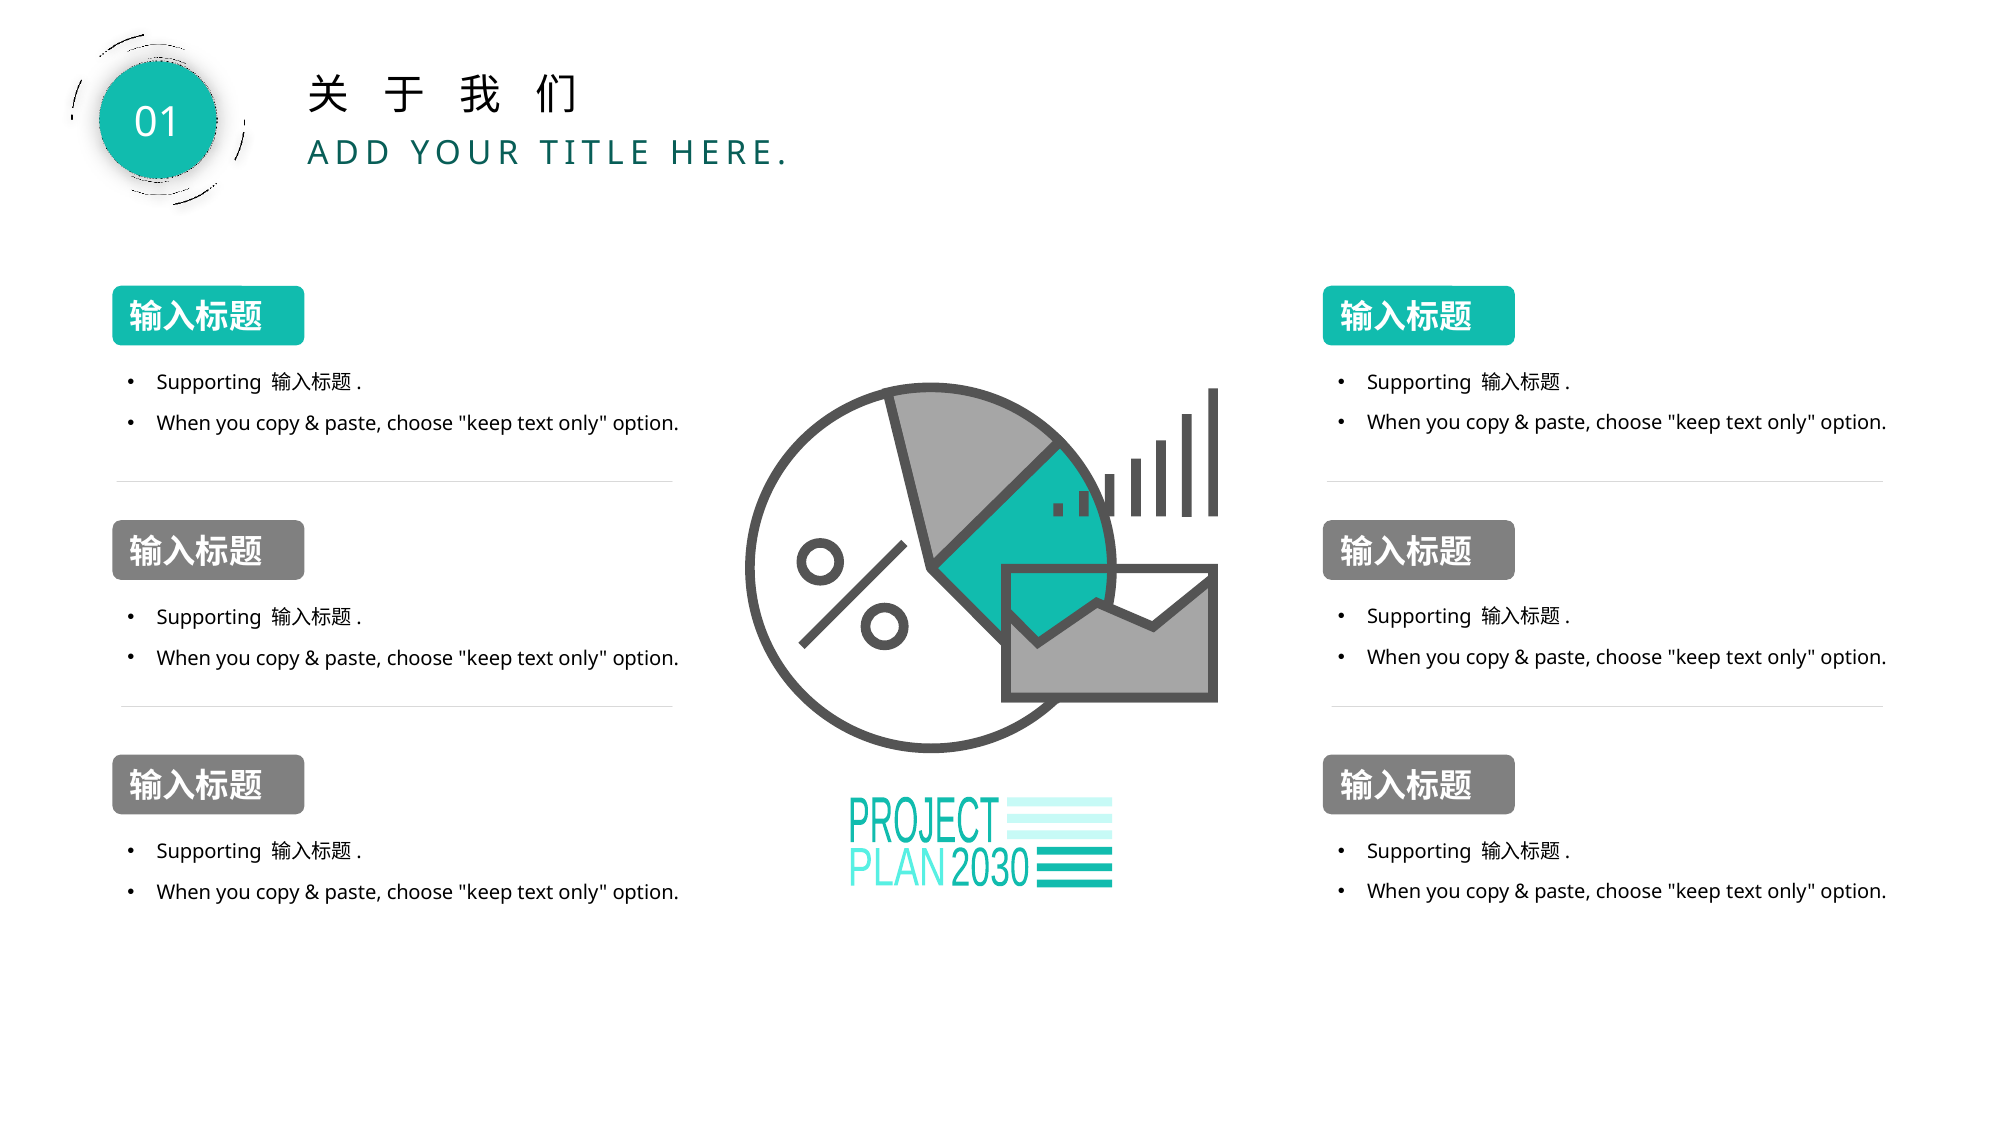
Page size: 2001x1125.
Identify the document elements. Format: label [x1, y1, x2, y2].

text_box [112, 285, 1906, 923]
text_box [71, 34, 934, 205]
